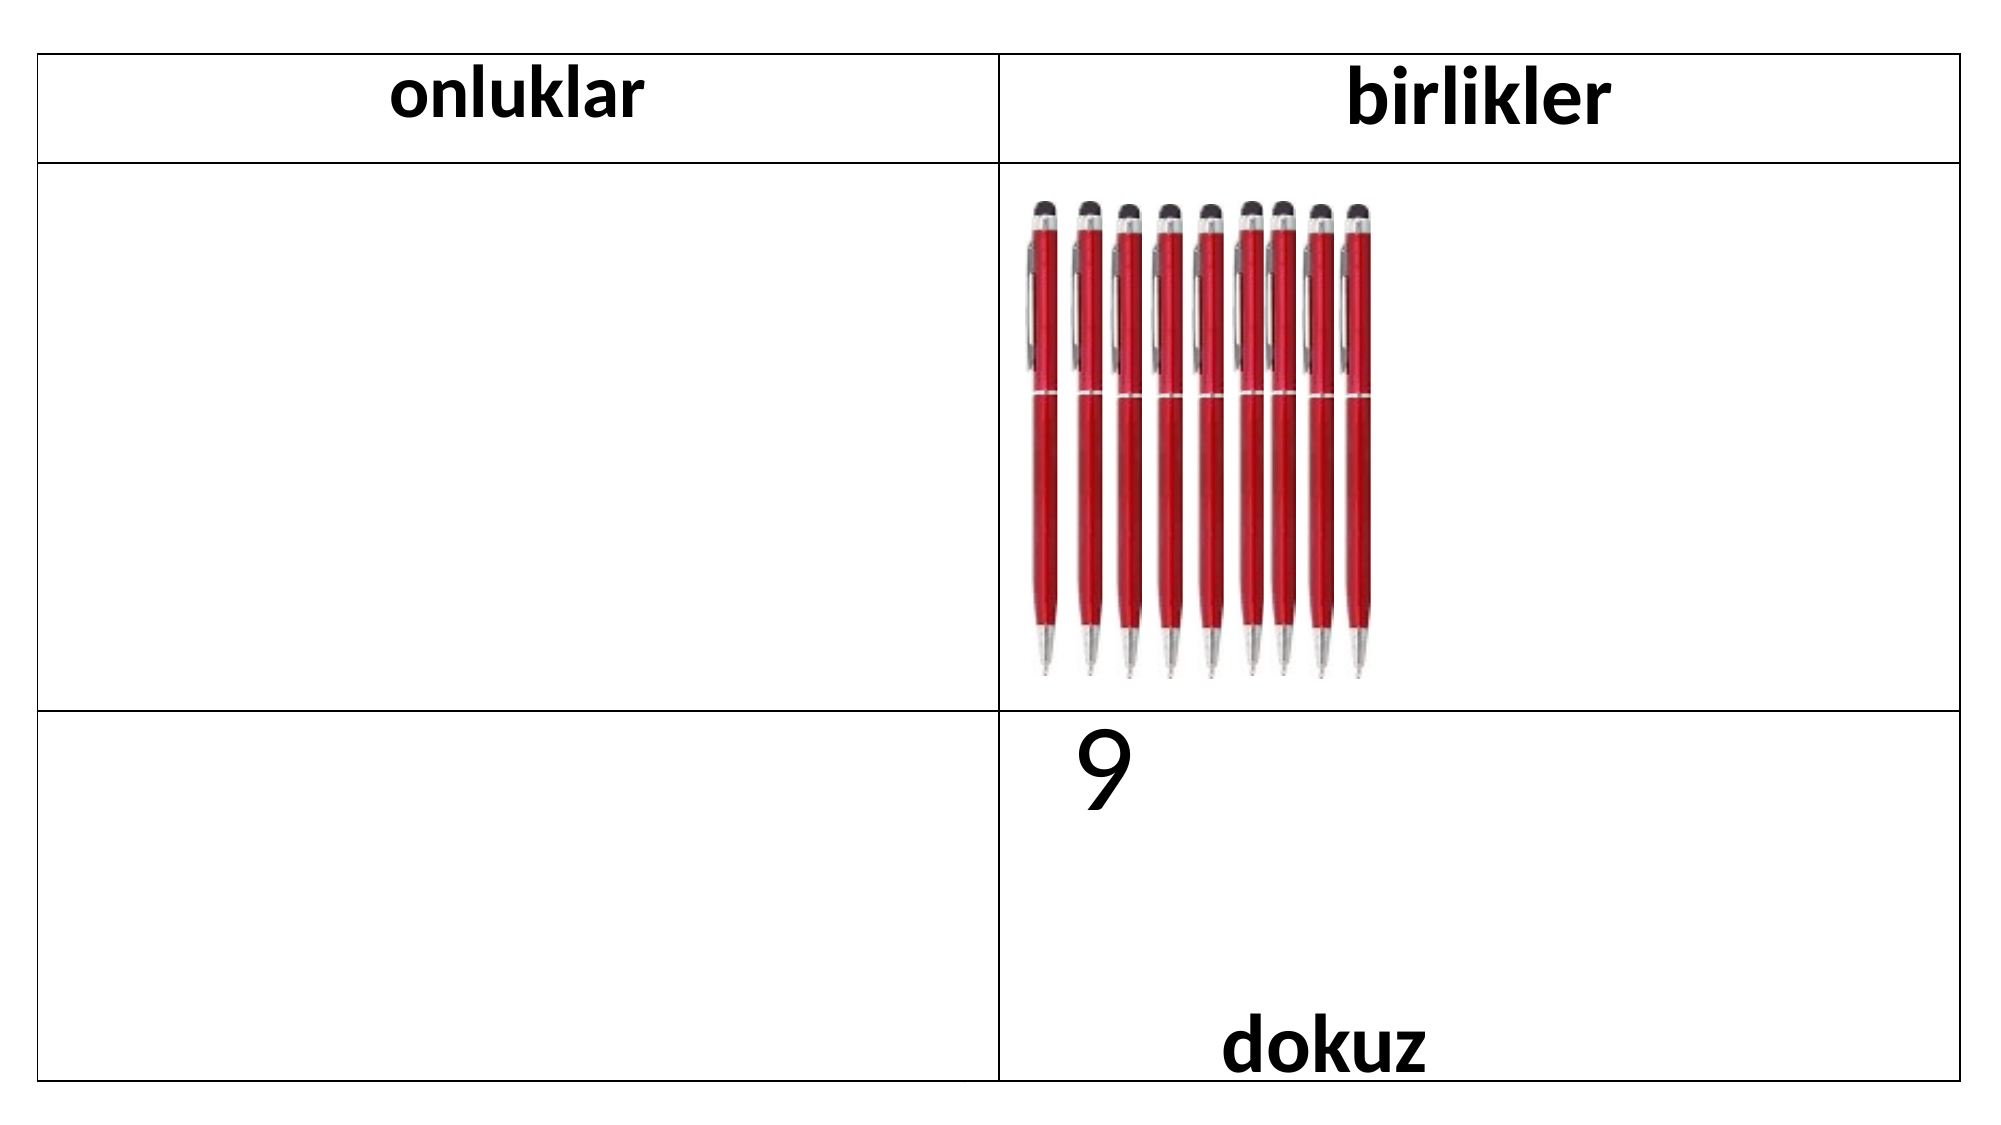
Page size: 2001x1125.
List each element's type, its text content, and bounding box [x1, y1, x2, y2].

picture [1070, 201, 1103, 676]
table_header onluklar [38, 55, 998, 162]
picture [1191, 204, 1224, 679]
table_cell [38, 712, 998, 1080]
picture [1150, 204, 1183, 679]
footer Kazım KAT [662, 1042, 1338, 1103]
picture [1232, 201, 1296, 676]
table_cell [38, 164, 998, 710]
text_box dokuz [1188, 981, 1679, 1097]
picture [1301, 204, 1334, 679]
table_cell [1000, 164, 1959, 710]
table_header birlikler [1000, 55, 1959, 162]
picture [1024, 201, 1058, 676]
picture [1109, 204, 1142, 679]
text_box 9 [1056, 678, 1163, 844]
table_cell [1000, 712, 1959, 1080]
picture [1338, 204, 1371, 679]
